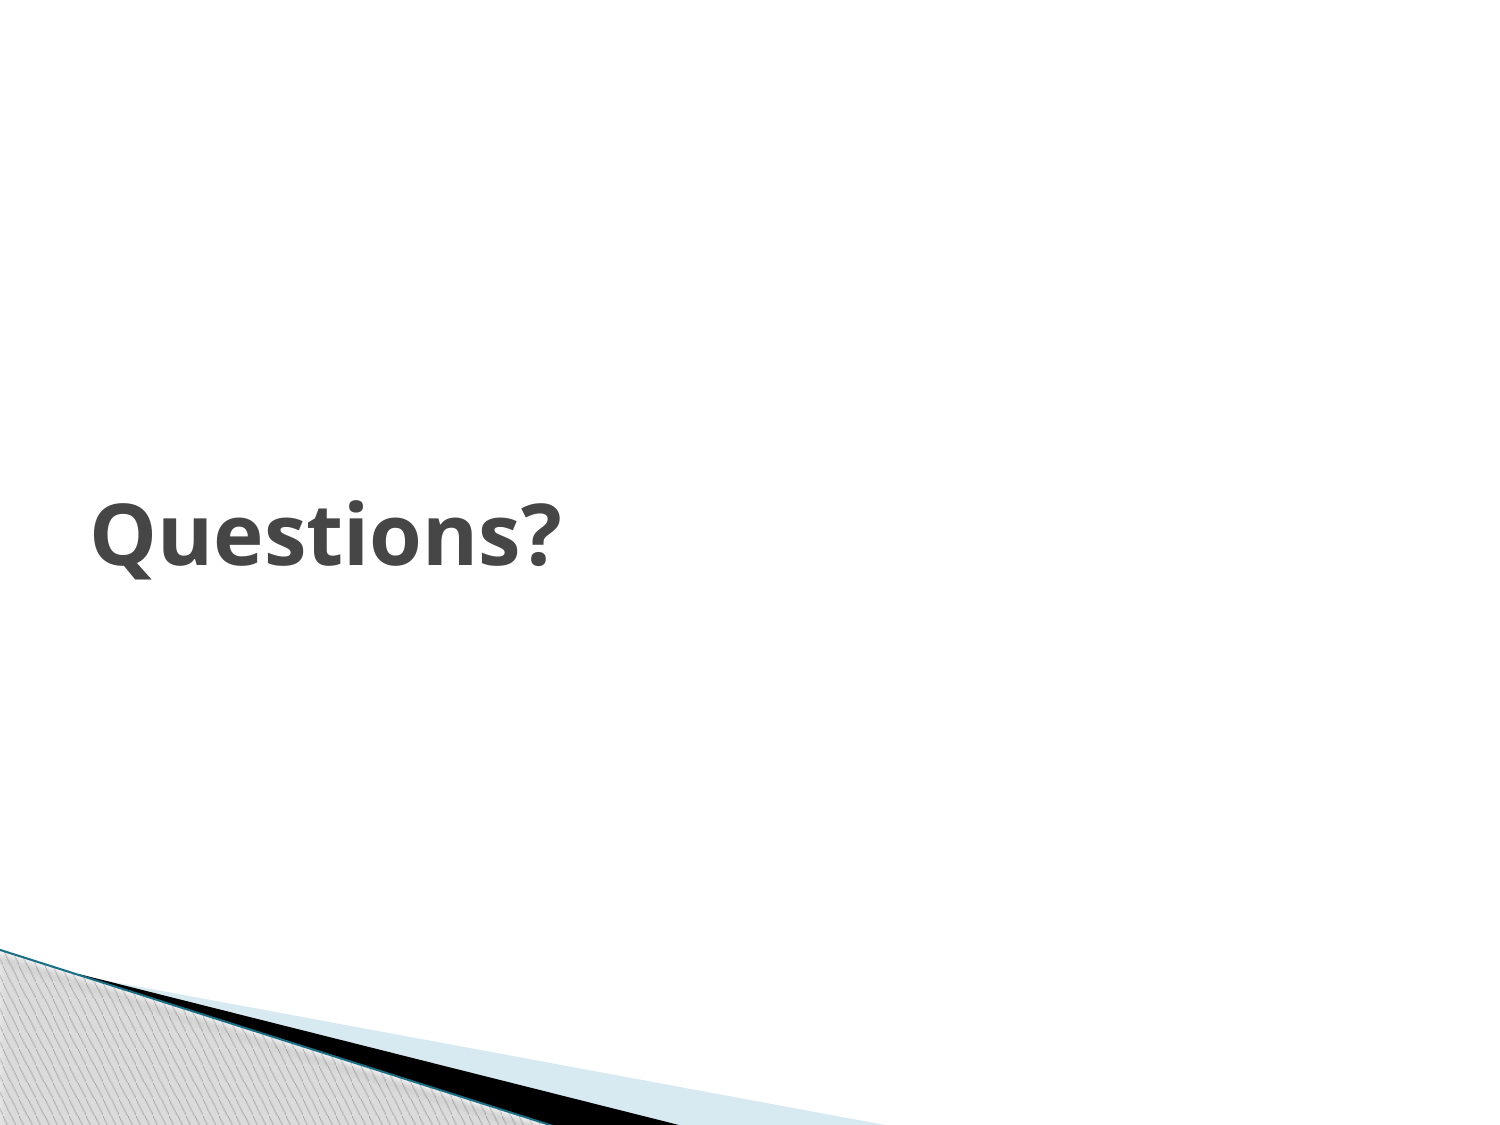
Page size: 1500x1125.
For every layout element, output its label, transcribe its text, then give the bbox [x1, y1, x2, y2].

title Questions? [75, 437, 1425, 625]
